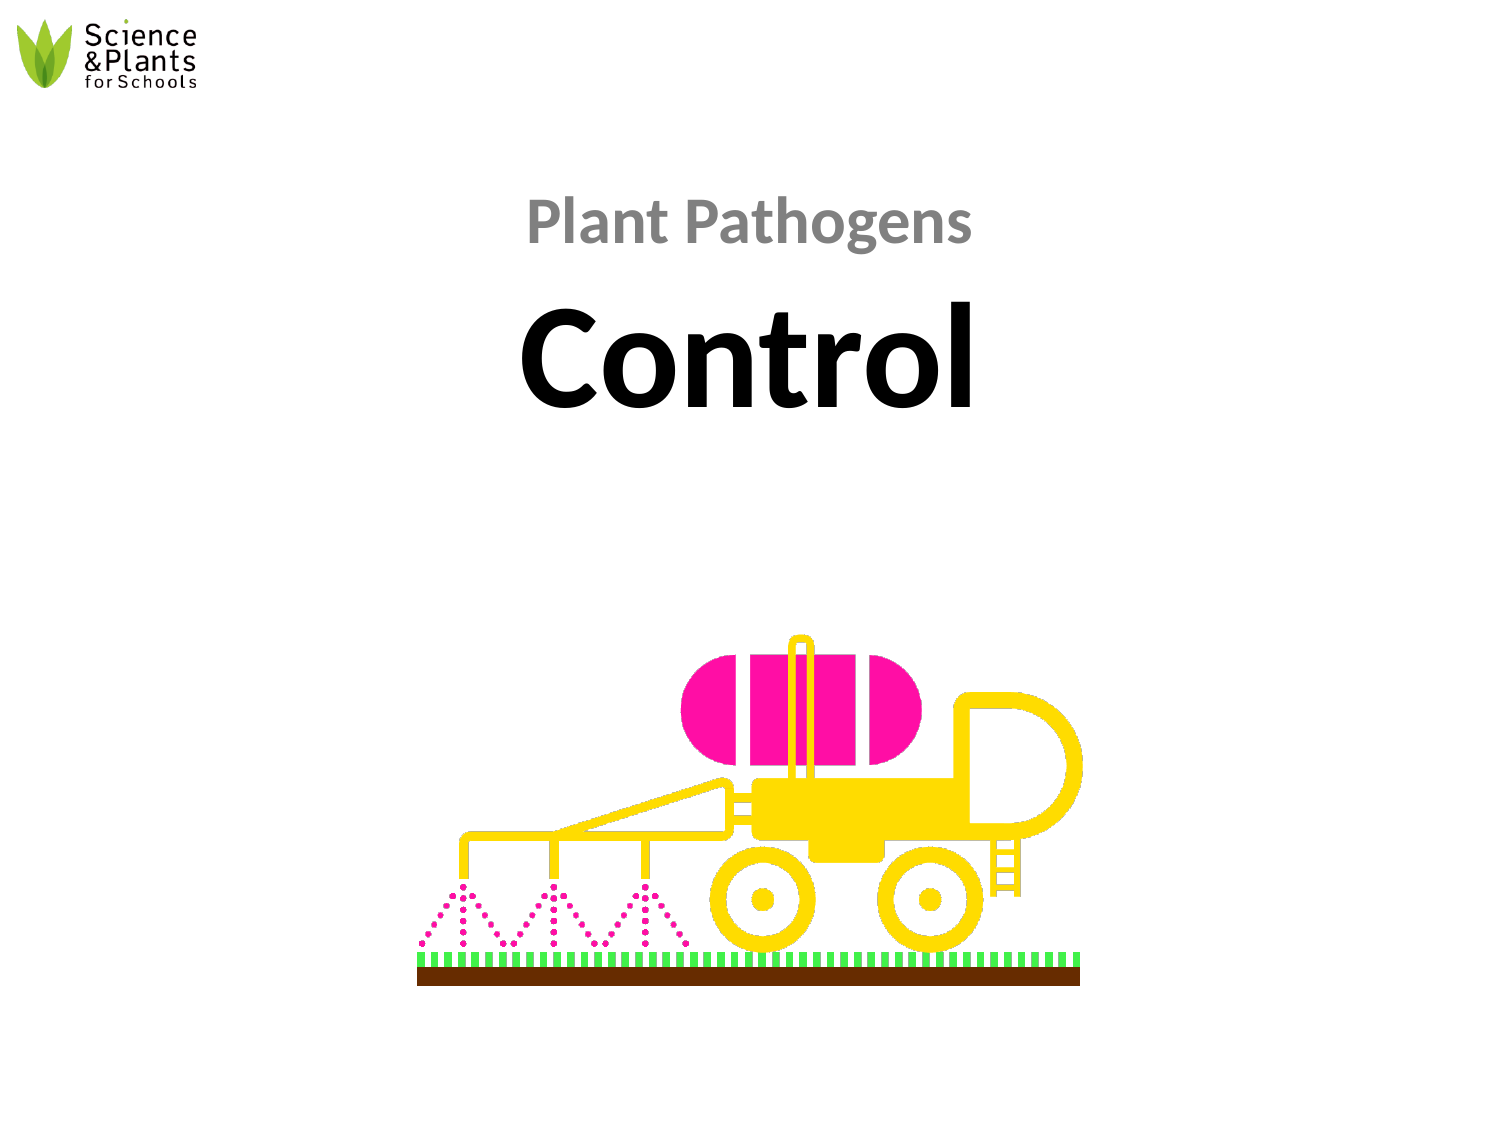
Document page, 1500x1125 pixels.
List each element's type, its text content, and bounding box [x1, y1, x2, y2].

picture [17, 18, 196, 88]
picture [417, 634, 1083, 986]
title Plant Pathogens Control [112, 141, 1388, 474]
